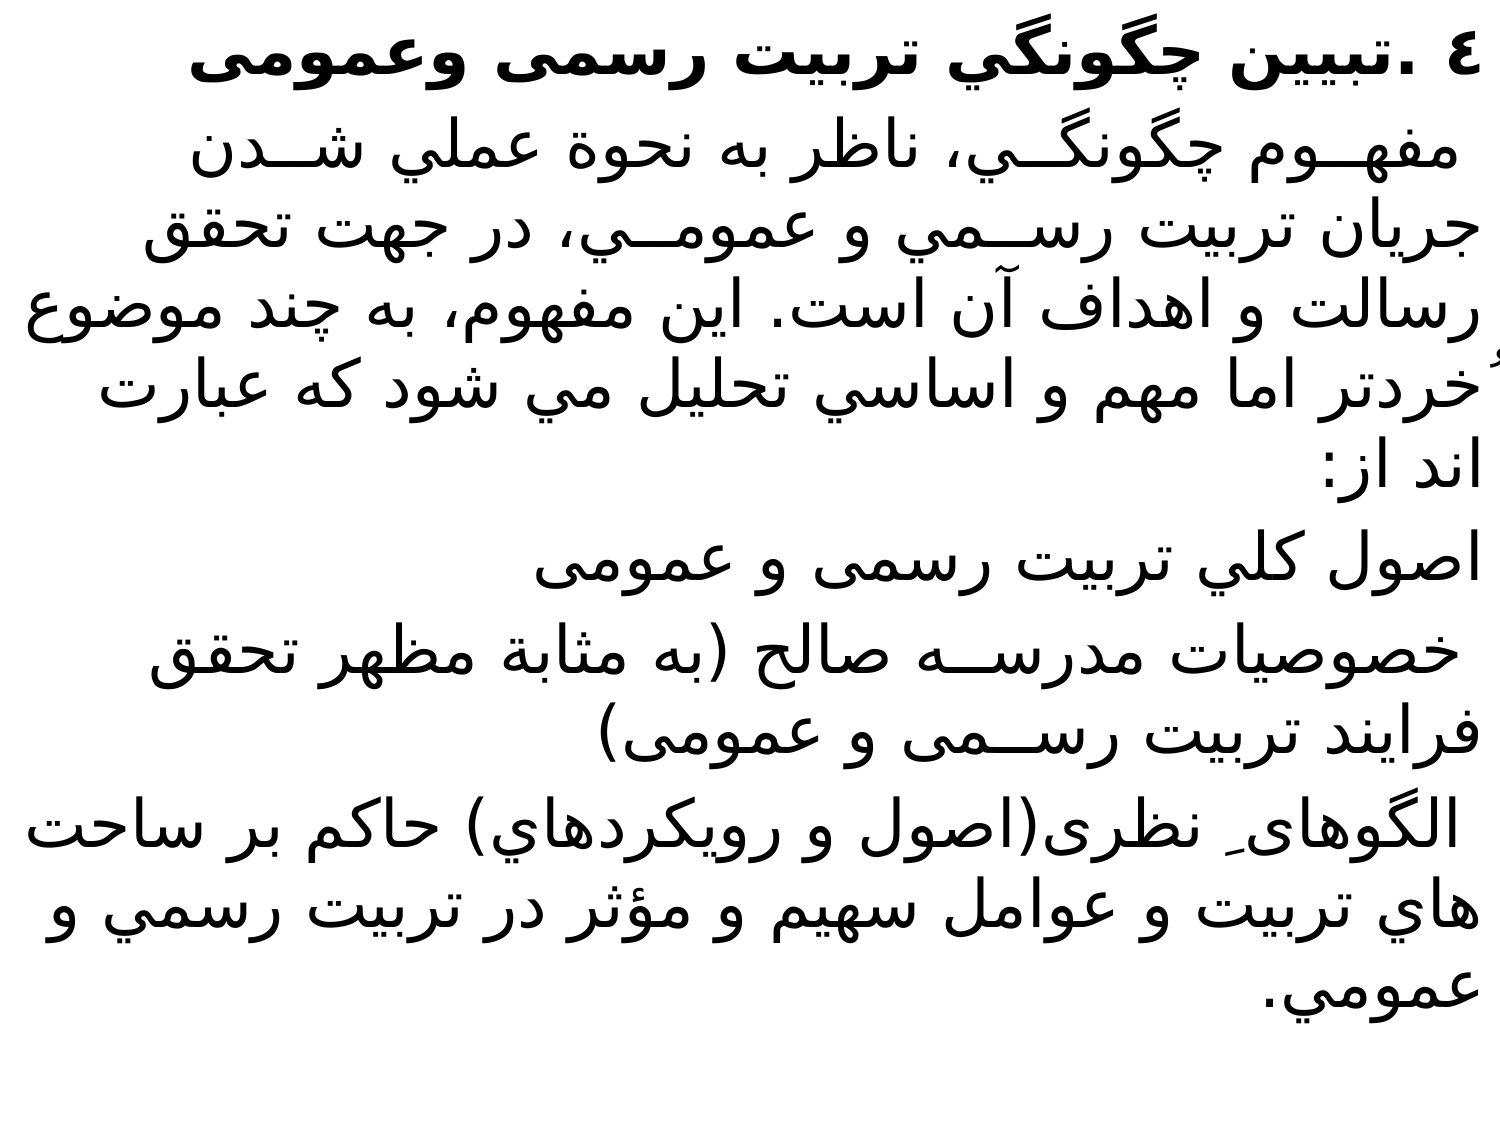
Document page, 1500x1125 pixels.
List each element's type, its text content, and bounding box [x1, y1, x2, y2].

list ٤ .تبيين چگونگي تربيت رسمی وعمومی مفهــوم چگونگــي، ناظر به نحوة عملي شــدن جريان تربيت رســمي و عمومــي، در جهت تحقق رسالت و اهداف آن است. اين مفهوم، به چند موضوع ُخردتر اما مهم و اساسي تحليل مي شود که عبارت اند از: اصول کلي تربیت رسمی و عمومی خصوصيات مدرســه صالح (به مثابة مظهر تحقق فرايند تربيت رســمی و عمومی) الگوهای ِ نظری(اصول و رويکردهاي) حاکم بر ساحت هاي تربيت و عوامل سهيم و مؤثر در تربيت رسمي و عمومي. [0, 0, 1500, 1125]
